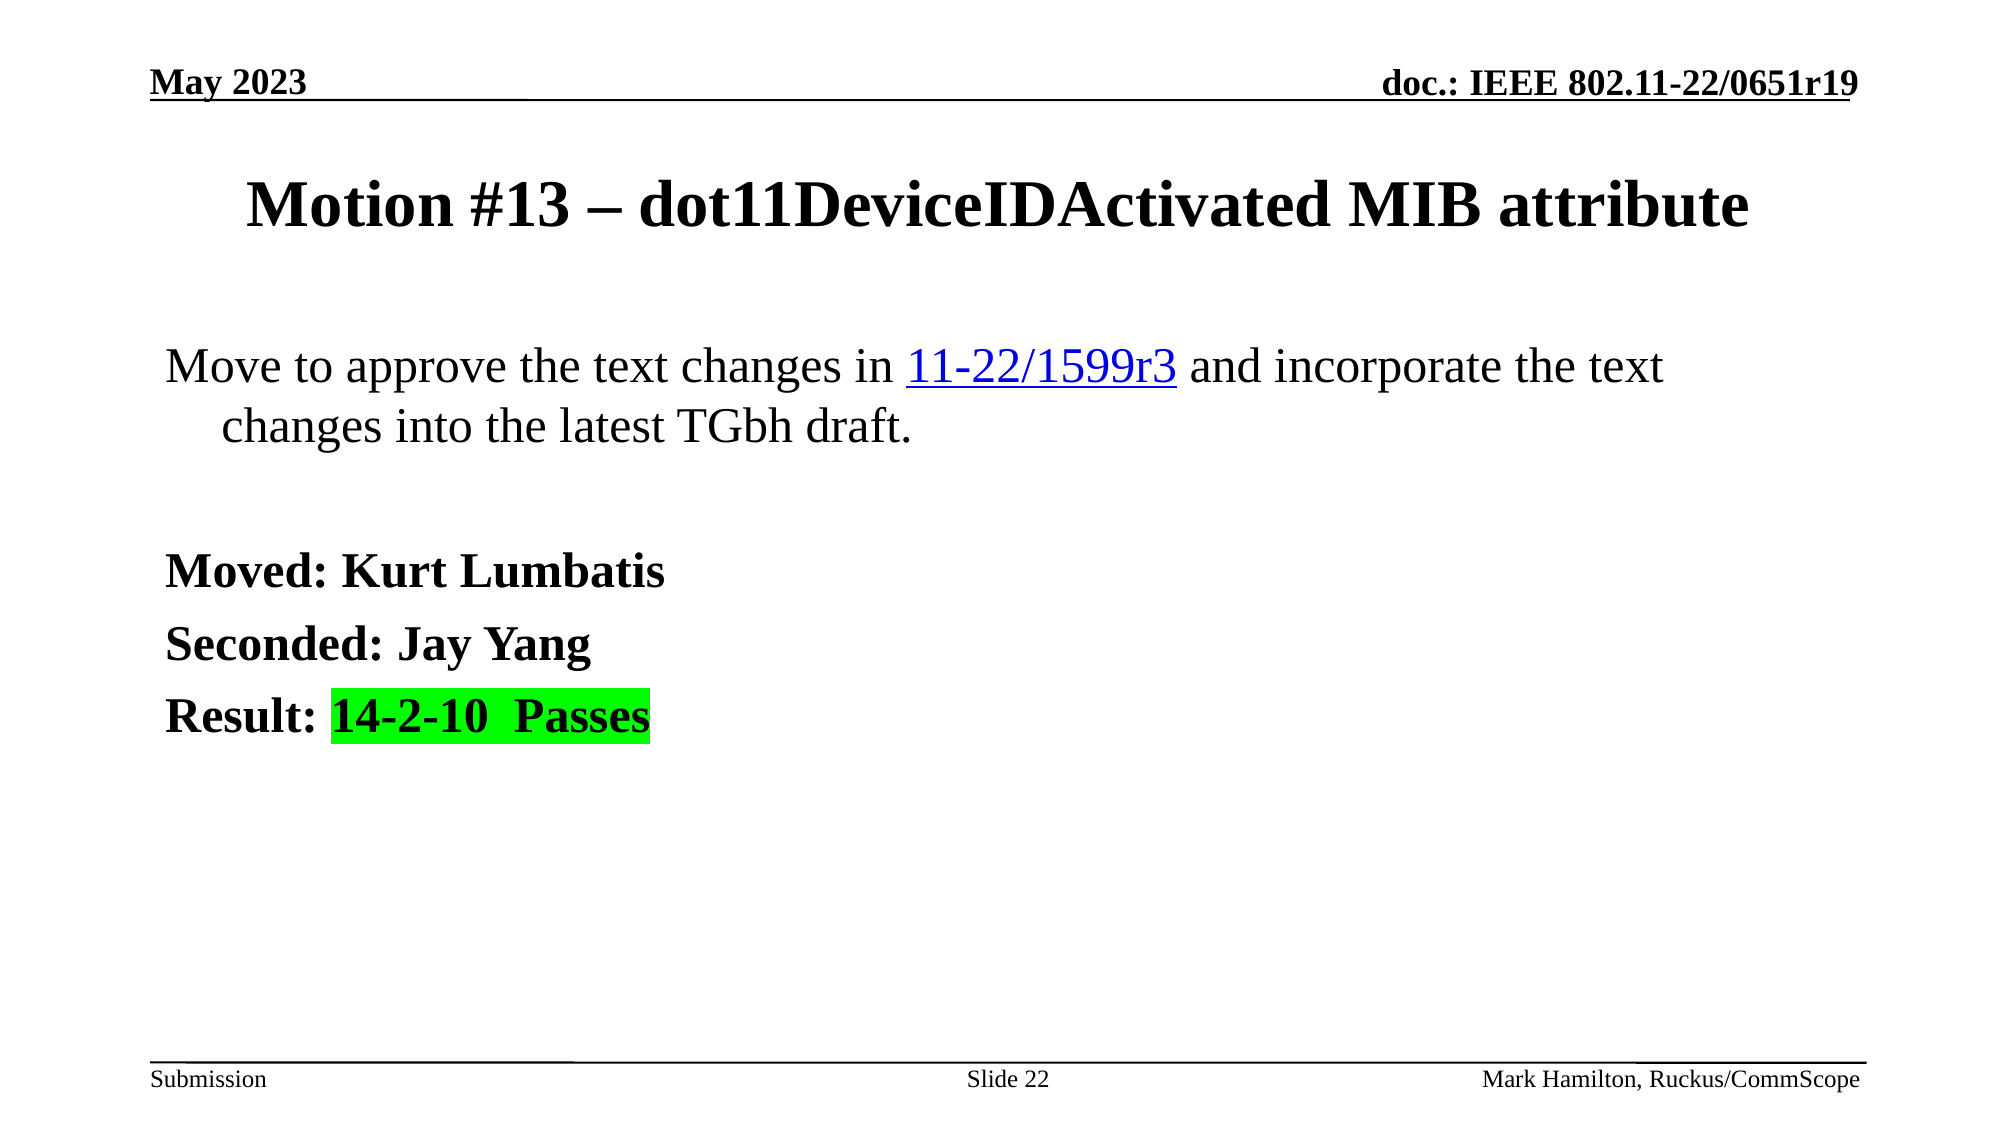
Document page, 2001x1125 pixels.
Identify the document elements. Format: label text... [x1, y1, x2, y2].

list Move to approve the text changes in 11-22/1599r3 and incorporate the text changes into the latest TGbh draft. Moved: Kurt Lumbatis Seconded: Jay Yang Result: 14-2-10 Passes [149, 324, 1850, 1000]
slide_number Slide 22 [950, 1061, 1067, 1123]
title Motion #13 – dot11DeviceIDActivated MIB attribute [149, 112, 1850, 288]
